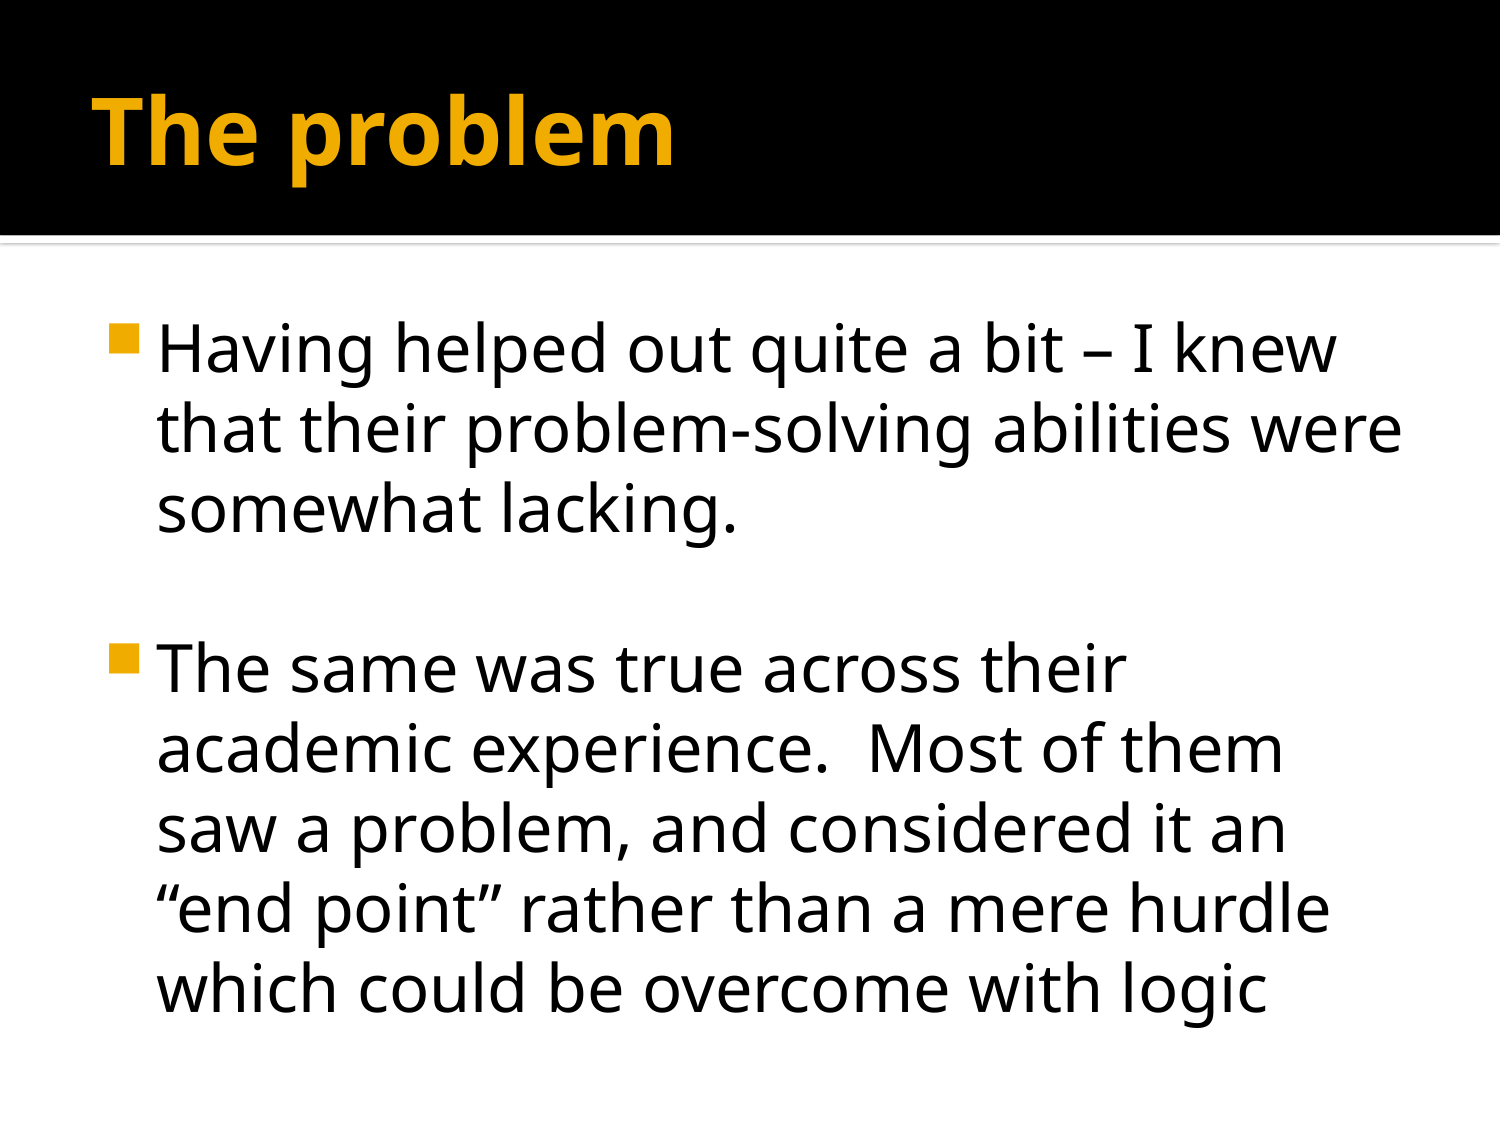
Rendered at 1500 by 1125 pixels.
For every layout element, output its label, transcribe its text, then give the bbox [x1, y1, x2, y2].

title The problem [75, 25, 1425, 231]
list Having helped out quite a bit – I knew that their problem-solving abilities were somewhat lacking. The same was true across their academic experience. Most of them saw a problem, and considered it an “end point” rather than a mere hurdle which could be overcome with logic [75, 291, 1425, 1050]
